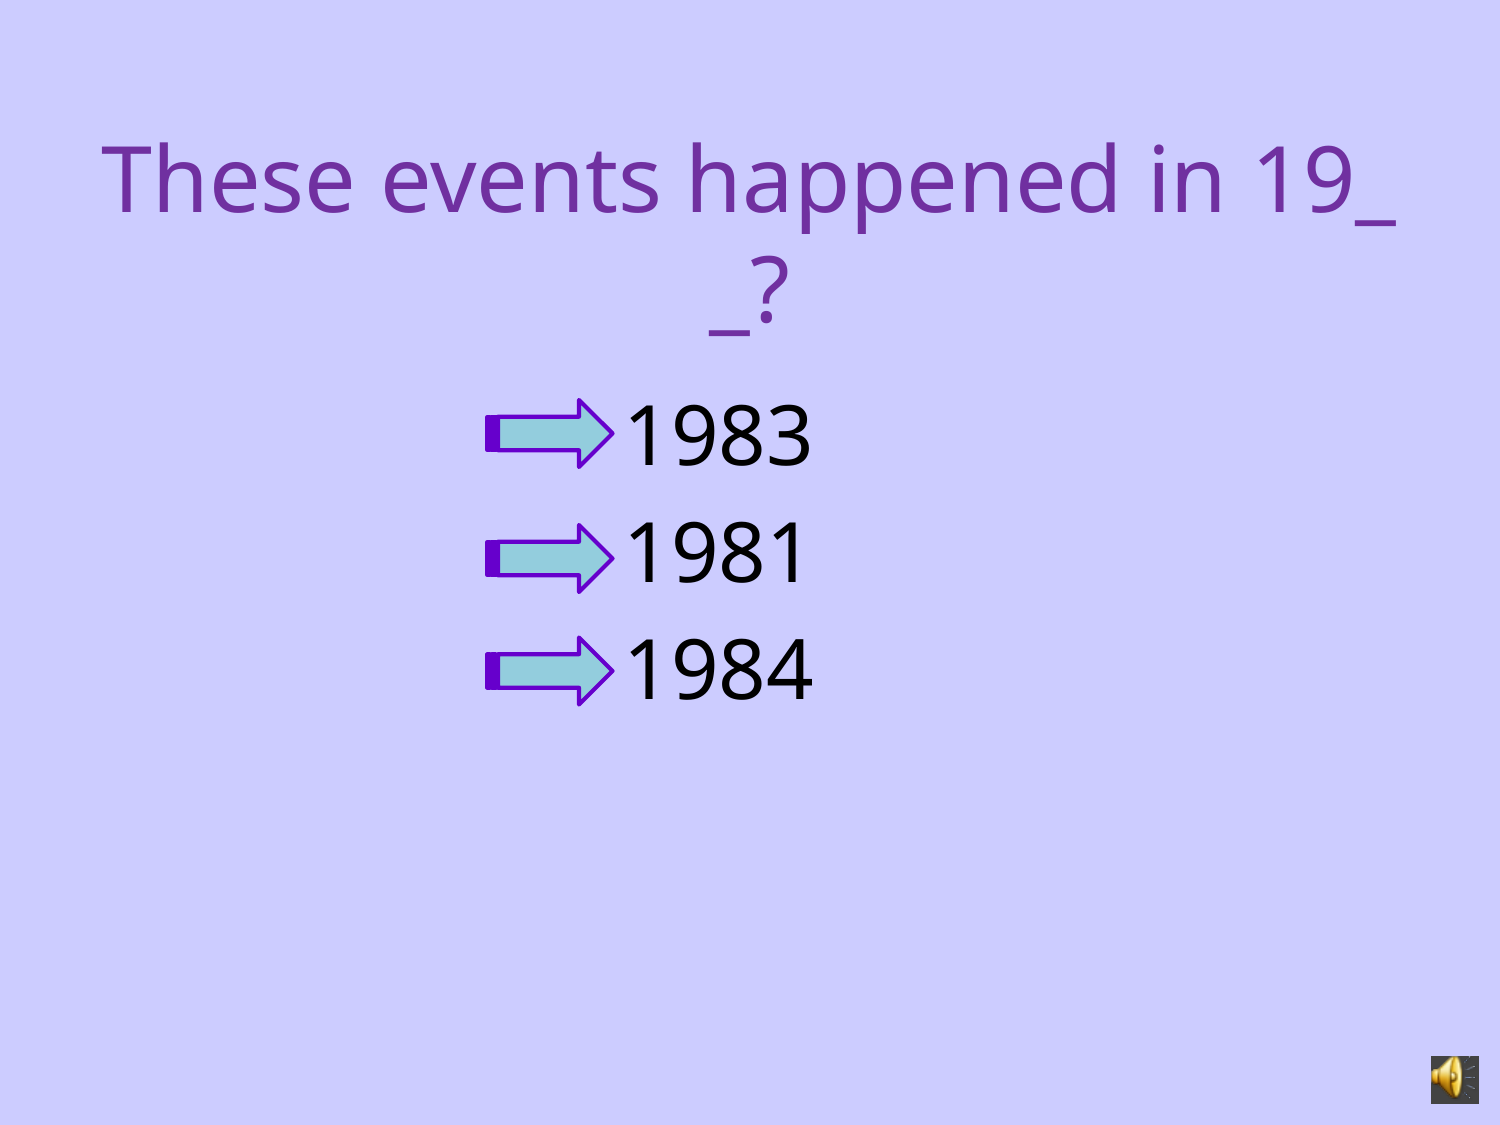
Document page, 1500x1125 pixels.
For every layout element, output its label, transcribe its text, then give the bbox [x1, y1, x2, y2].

list 1983 1981 1984 [500, 375, 938, 800]
title These events happened in 19_ _? [75, 137, 1425, 325]
text_box [485, 523, 615, 594]
text_box [485, 398, 615, 469]
picture [1429, 1054, 1481, 1106]
text_box [485, 635, 615, 707]
